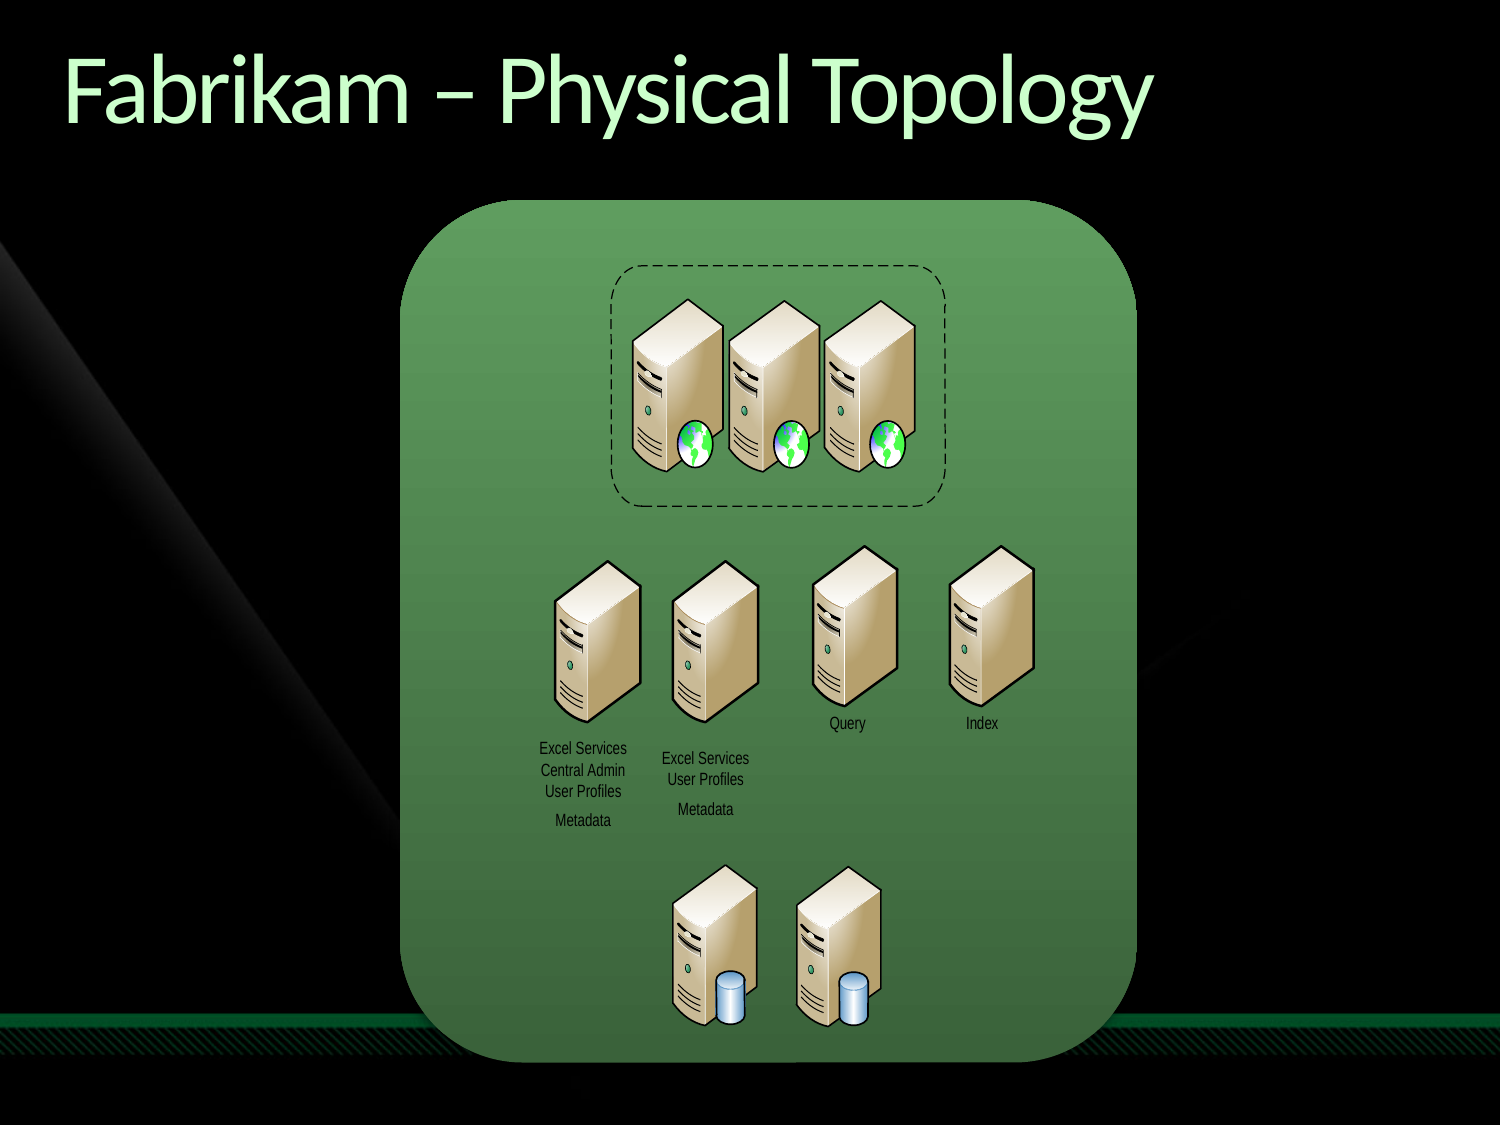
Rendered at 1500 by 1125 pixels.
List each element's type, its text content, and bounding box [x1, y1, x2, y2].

title Fabrikam – Physical Topology [62, 37, 1438, 147]
picture [0, 0, 1500, 1125]
text_box [399, 200, 1138, 1063]
